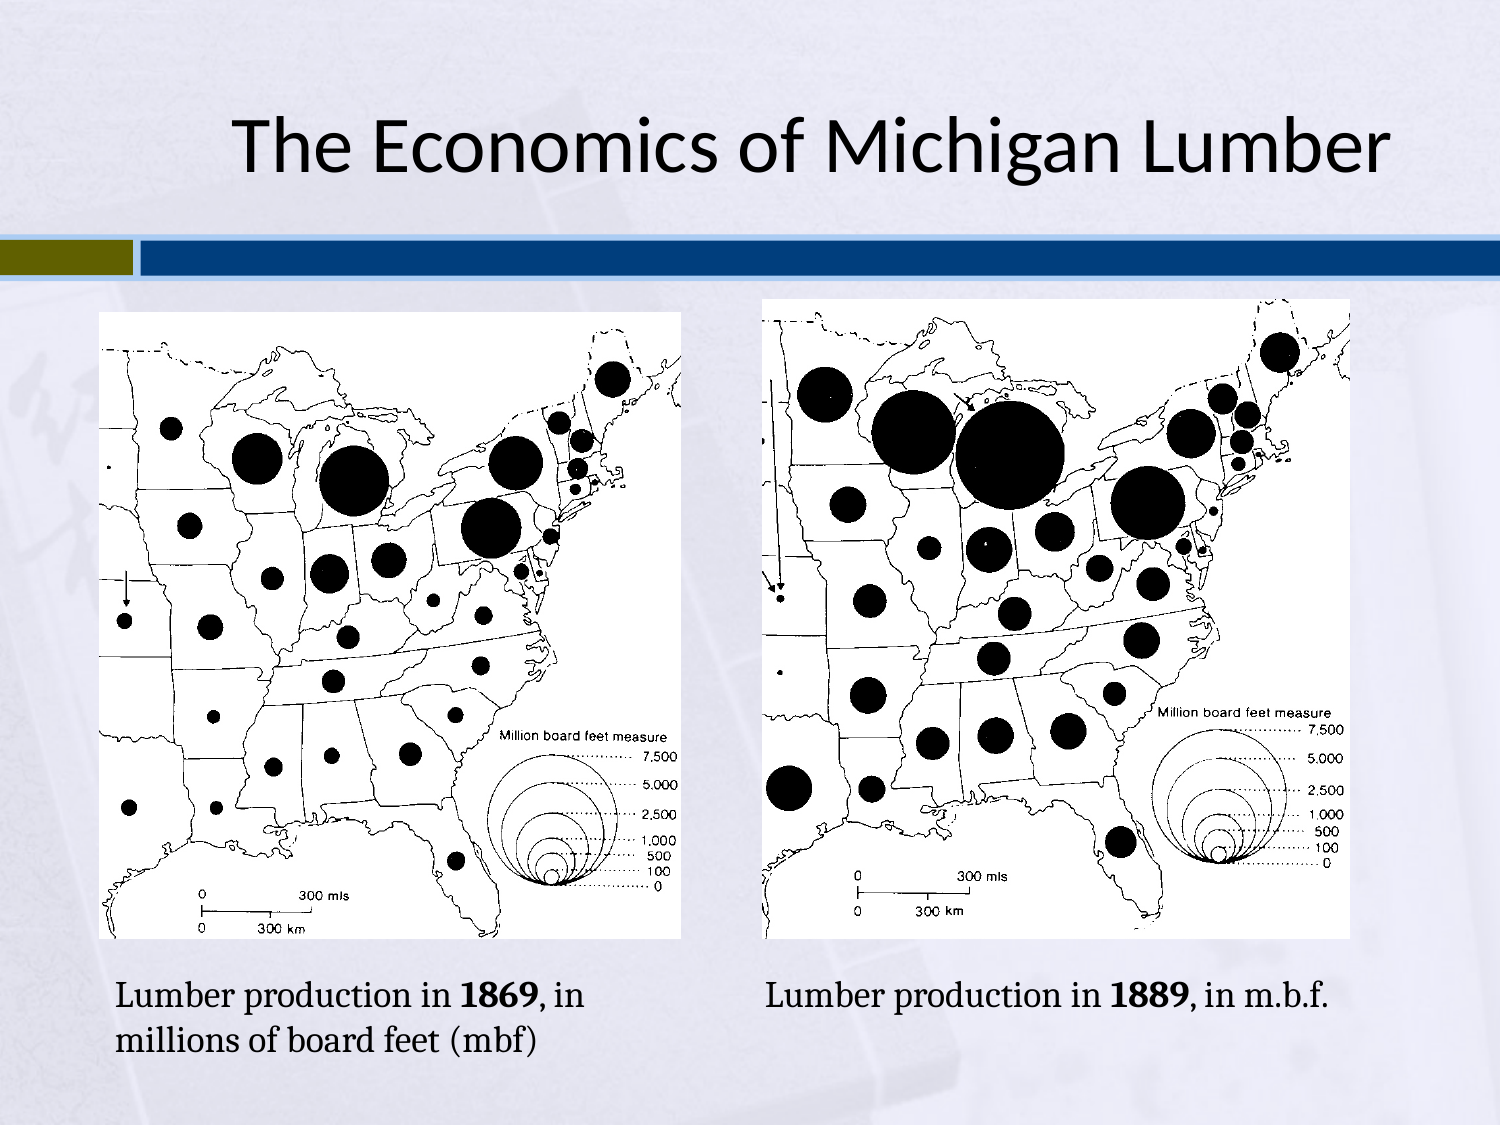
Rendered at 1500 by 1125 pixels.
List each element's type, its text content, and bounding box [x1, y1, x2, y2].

text_box Lumber production in 1869, in millions of board feet (mbf) [99, 962, 725, 1068]
picture [99, 311, 681, 939]
title The Economics of Michigan Lumber [138, 46, 1489, 234]
text_box Lumber production in 1889, in m.b.f. [750, 962, 1450, 1023]
picture [761, 299, 1351, 940]
